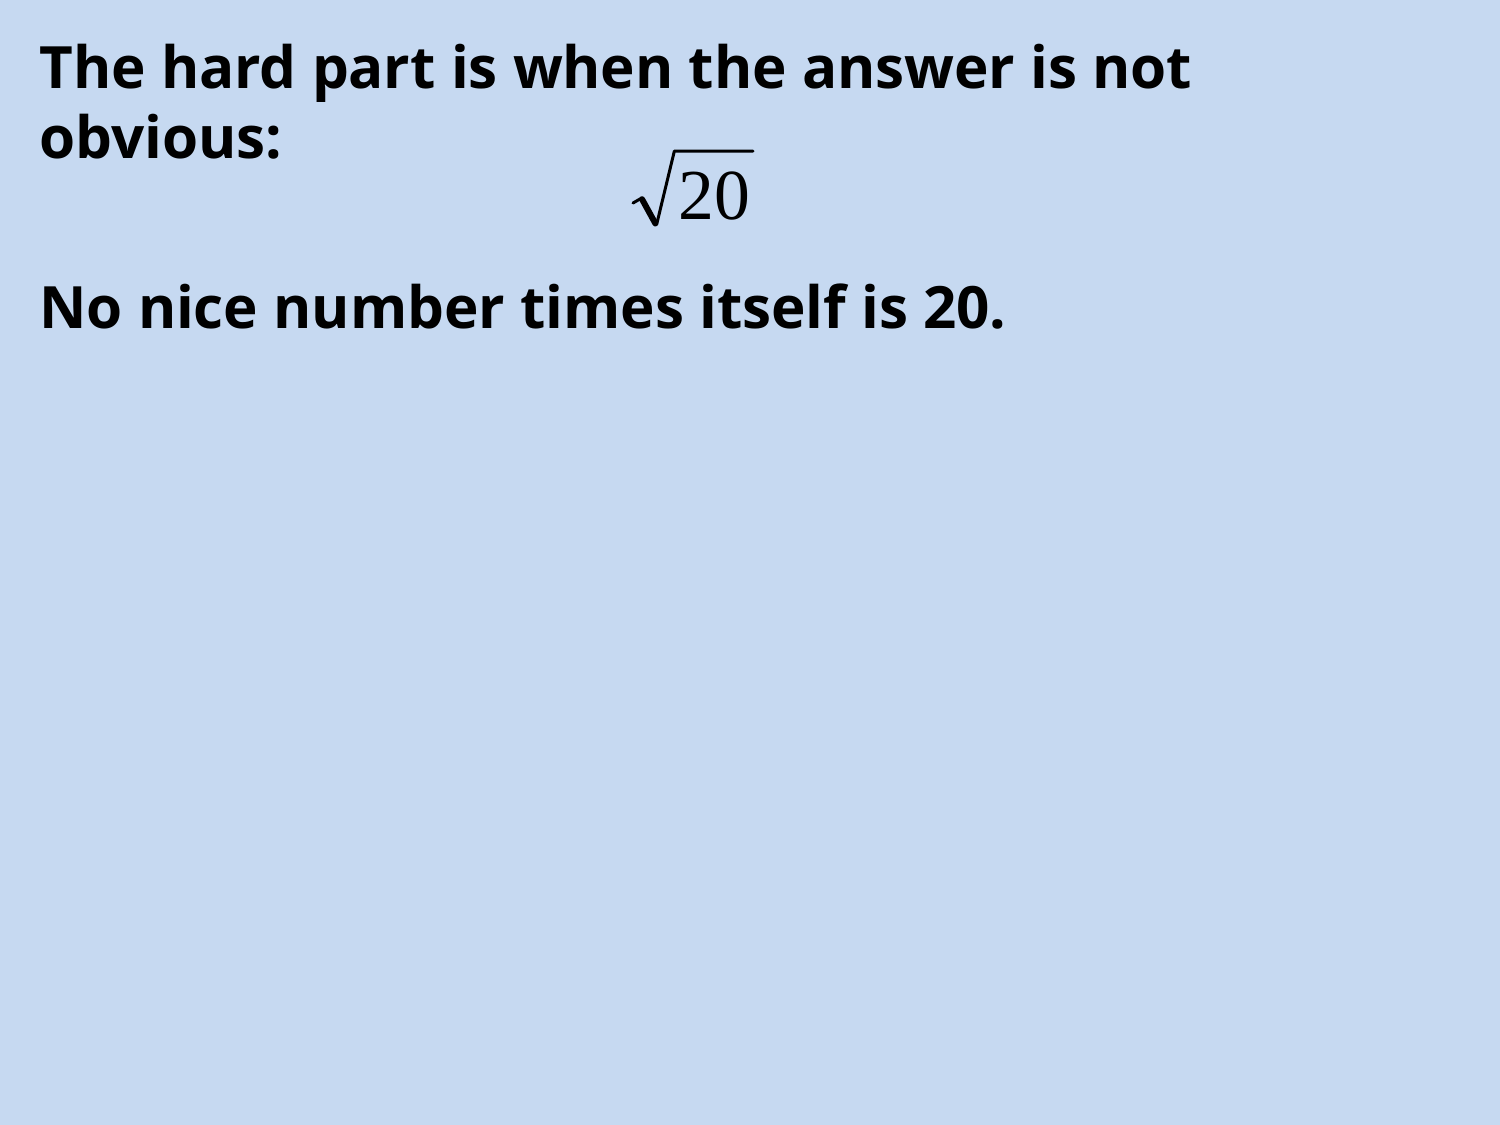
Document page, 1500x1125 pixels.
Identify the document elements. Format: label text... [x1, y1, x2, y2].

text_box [619, 135, 769, 244]
text_box No nice number times itself is 20. [24, 262, 1463, 348]
text_box The hard part is when the answer is not obvious: [24, 23, 1463, 178]
